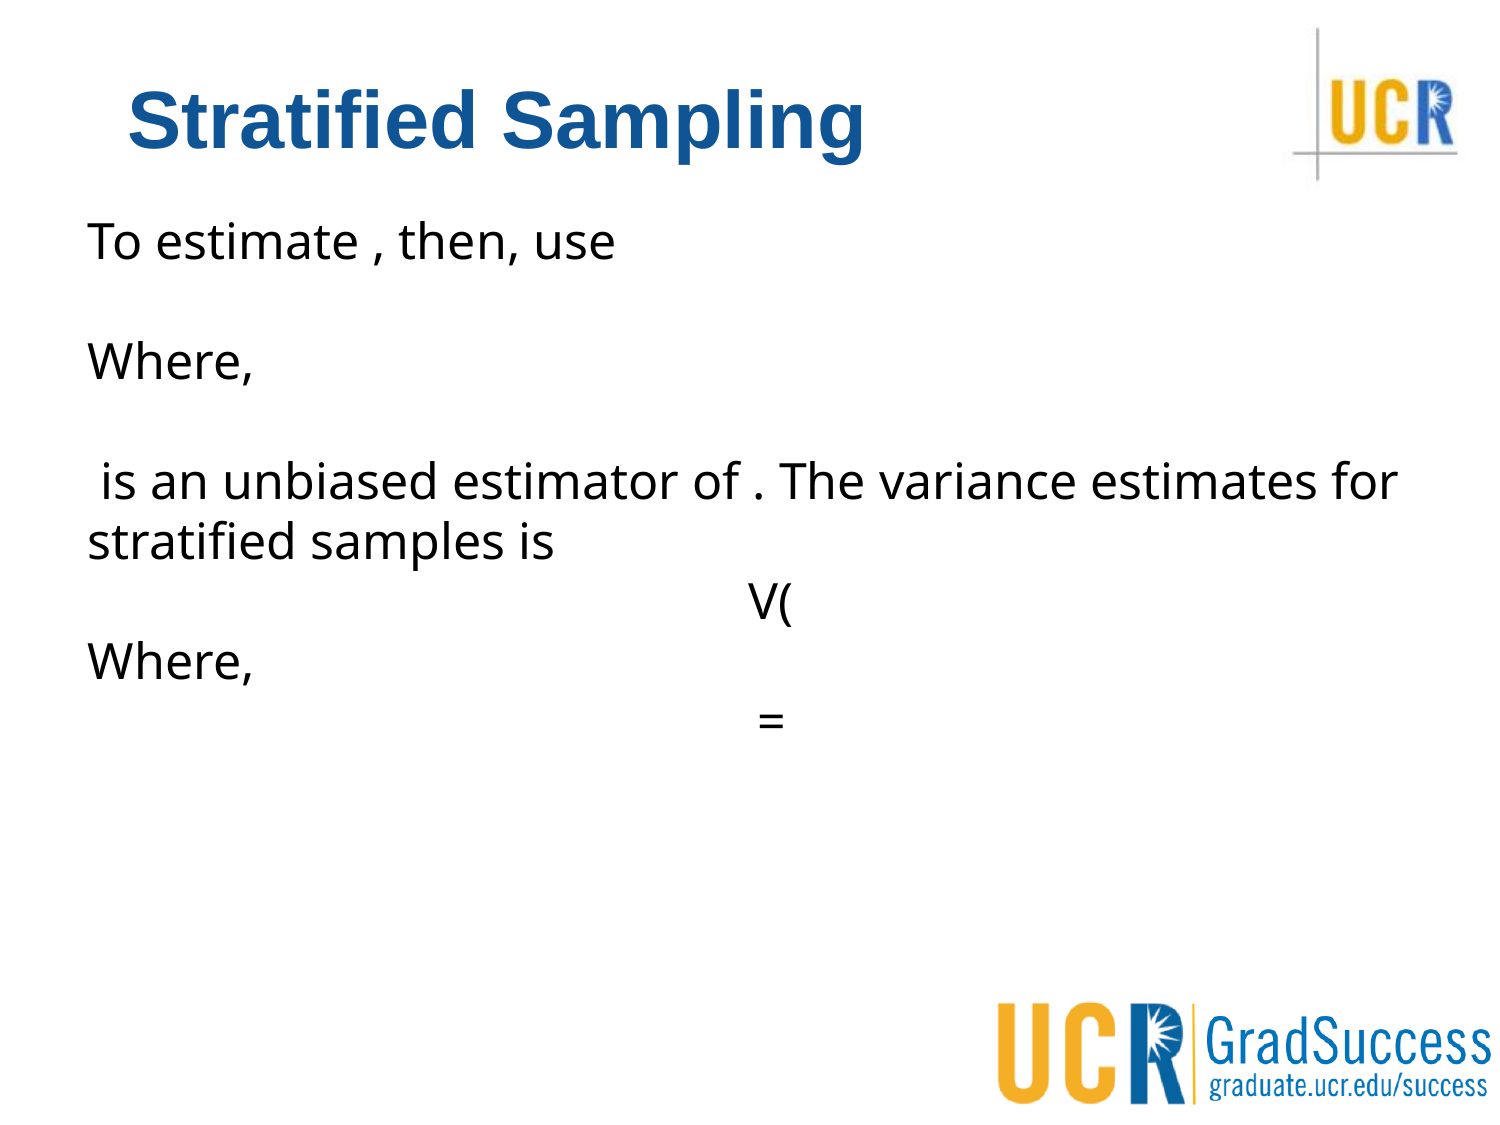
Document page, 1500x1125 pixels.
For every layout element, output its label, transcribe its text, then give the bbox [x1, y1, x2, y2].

picture [1282, 0, 1500, 196]
title Stratified Sampling [112, 13, 1388, 172]
